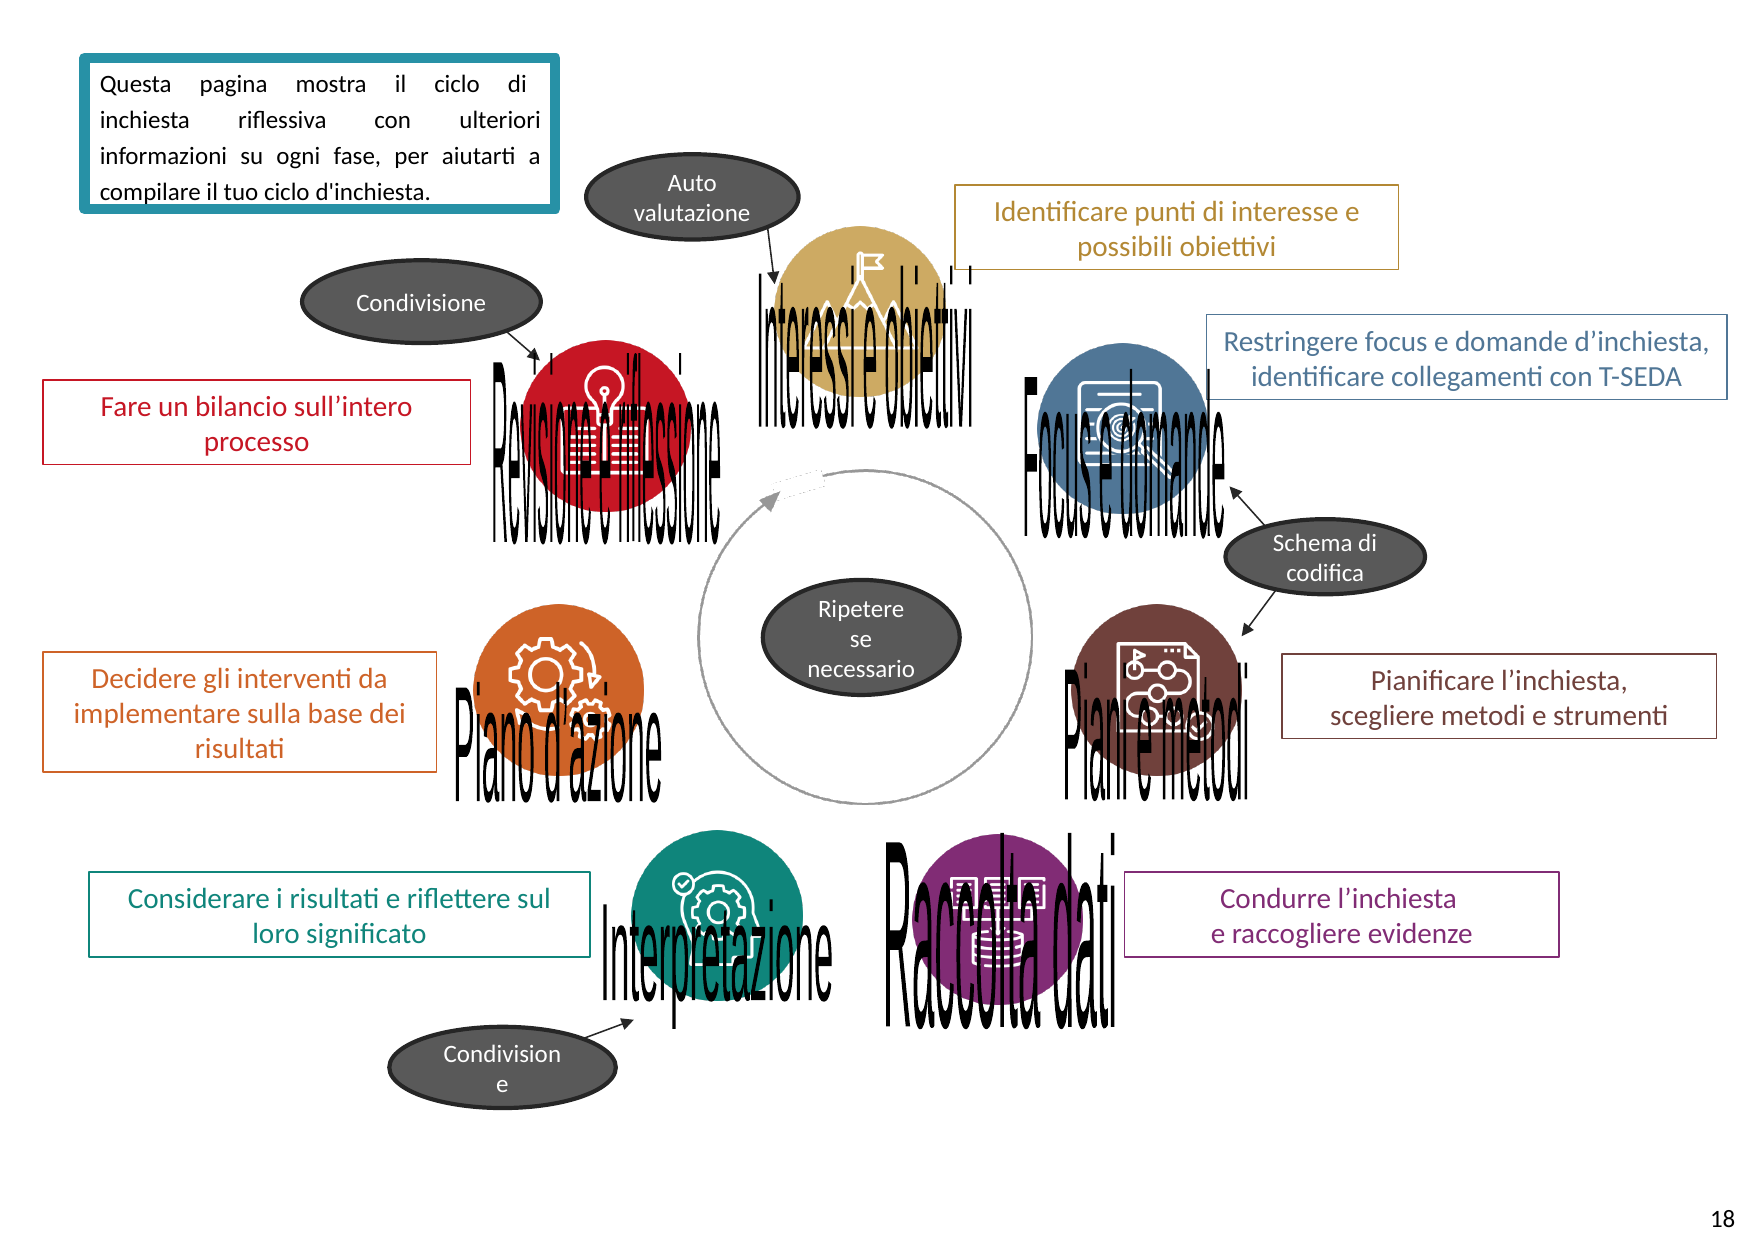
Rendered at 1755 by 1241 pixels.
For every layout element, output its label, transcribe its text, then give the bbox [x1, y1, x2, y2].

text_box Condivisione [389, 1031, 616, 1109]
text_box Auto valutazione [586, 154, 799, 224]
text_box Fare un bilancio sull’intero processo [43, 379, 450, 465]
text_box Questa pagina mostra il ciclo di inchiesta riflessiva con ulteriori informazioni su ogni fase, per aiutarti a compilare il tuo ciclo d'inchiesta. [84, 57, 556, 209]
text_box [1252, 589, 1277, 637]
text_box Restringere focus e domande d’inchiesta, identificare collegamenti con T-SEDA [1252, 314, 1727, 400]
text_box Identificare punti di interesse e possibili obiettivi [954, 184, 1399, 270]
text_box Condivisione [302, 260, 450, 344]
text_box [455, 225, 1248, 1030]
text_box Condurre l’inchiesta e raccogliere evidenze [1252, 872, 1560, 958]
text_box Decidere gli interventi da implementare sulla base dei risultati [43, 652, 437, 772]
text_box 18 [1695, 1195, 1752, 1241]
text_box Schema di codifica [1252, 519, 1426, 595]
text_box Pianificare l’inchiesta, scegliere metodi e strumenti [1282, 653, 1717, 739]
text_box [1252, 486, 1265, 526]
text_box Considerare i risultati e riflettere sul loro significato [88, 872, 450, 958]
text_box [696, 469, 1033, 806]
